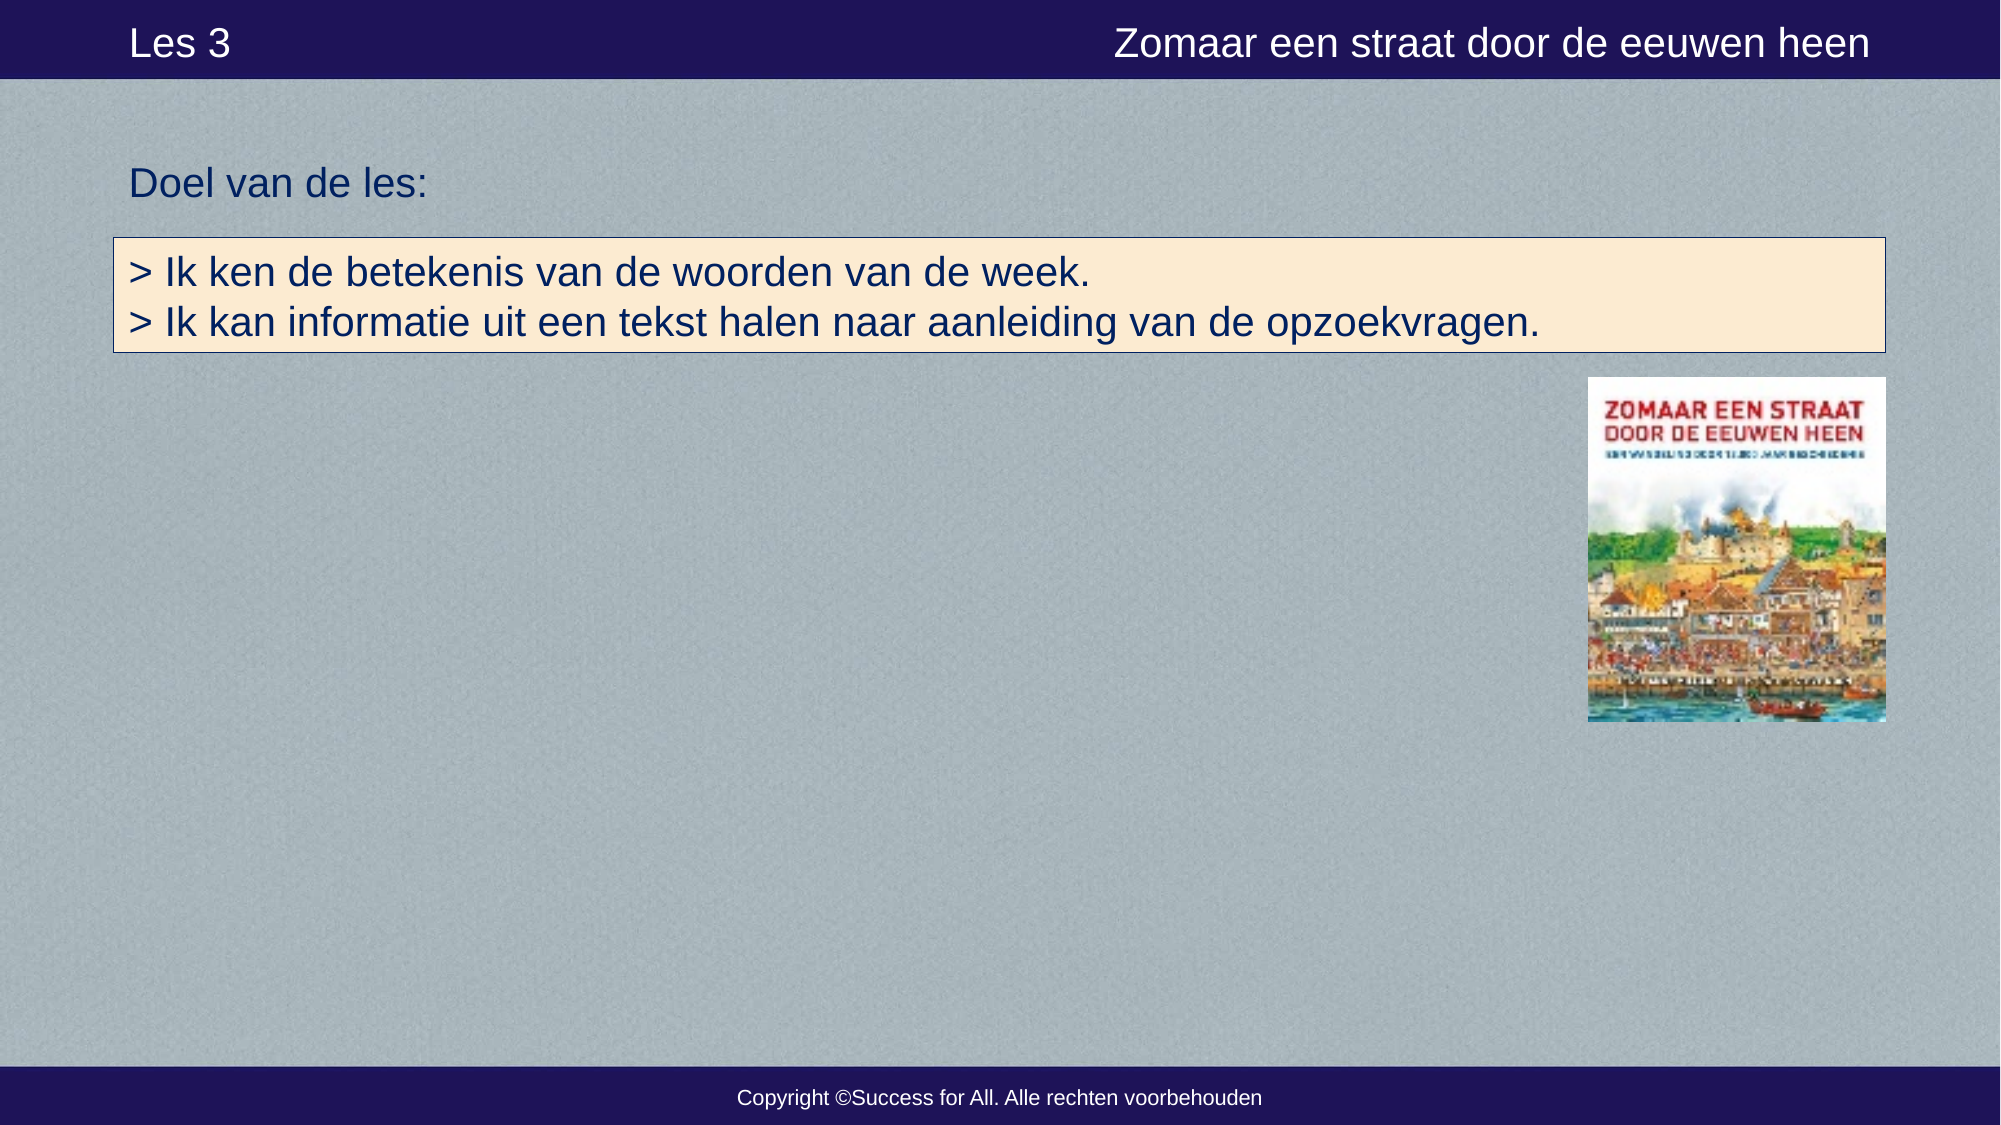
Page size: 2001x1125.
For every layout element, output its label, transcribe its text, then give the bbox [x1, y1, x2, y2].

text_box Doel van de les: [113, 148, 1635, 214]
text_box Zomaar een straat door de eeuwen heen [999, 8, 1886, 73]
text_box > Ik ken de betekenis van de woorden van de week. > Ik kan informatie uit een tekst halen naar aanleiding van de opzoekvragen. [113, 237, 1886, 353]
picture [0, 0, 2001, 1125]
text_box Les 3 [114, 8, 354, 73]
text_box Copyright ©Success for All. Alle rechten voorbehouden [0, 1076, 2000, 1125]
